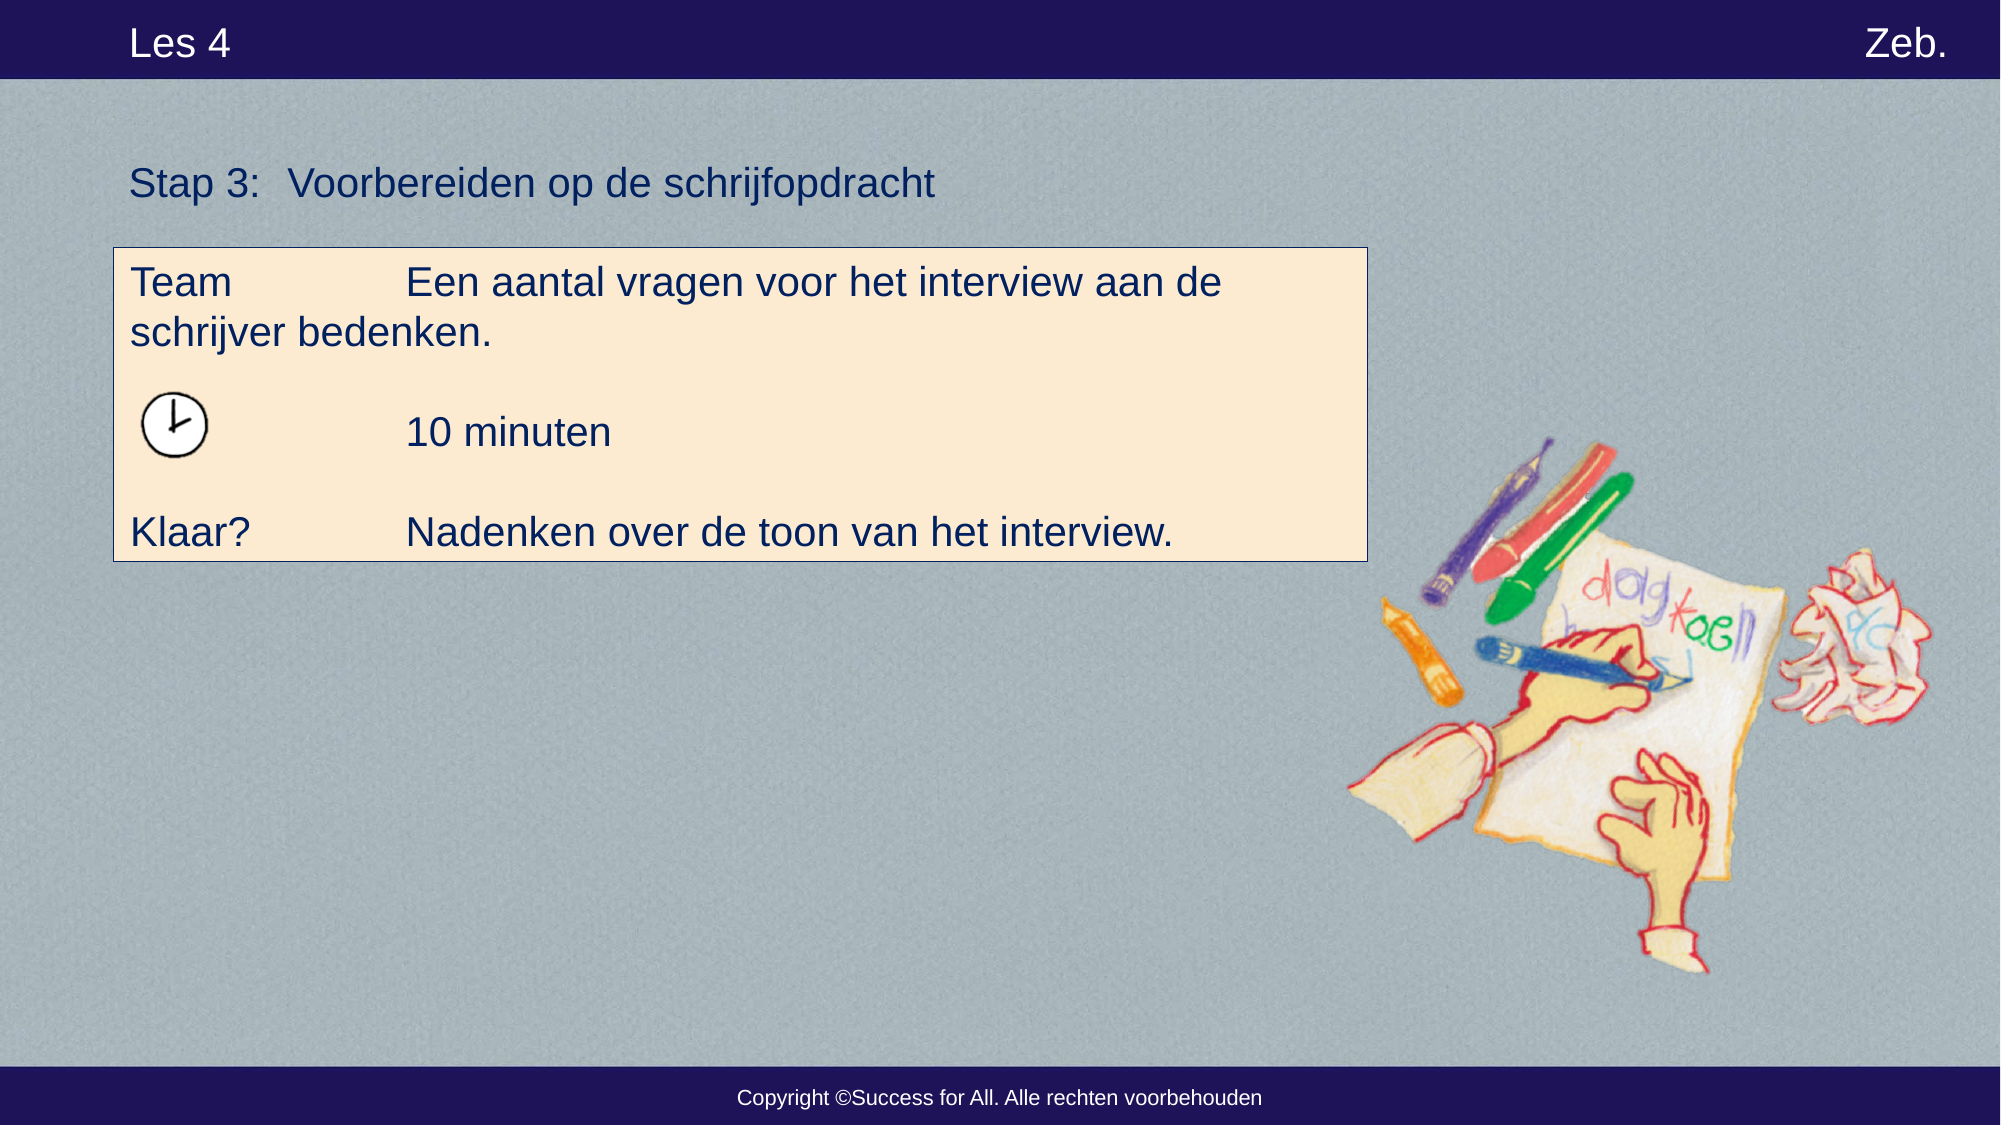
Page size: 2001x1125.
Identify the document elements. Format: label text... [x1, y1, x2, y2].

picture [0, 0, 2001, 1125]
text_box Zeb. [786, 8, 1963, 73]
text_box Copyright ©Success for All. Alle rechten voorbehouden [0, 1076, 2000, 1125]
text_box Team Een aantal vragen voor het interview aan de schrijver bedenken. 10 minuten Klaar? Nadenken over de toon van het interview. [113, 247, 1368, 562]
text_box Stap 3: Voorbereiden op de schrijfopdracht [113, 148, 1301, 214]
text_box Les 4 [114, 8, 354, 73]
